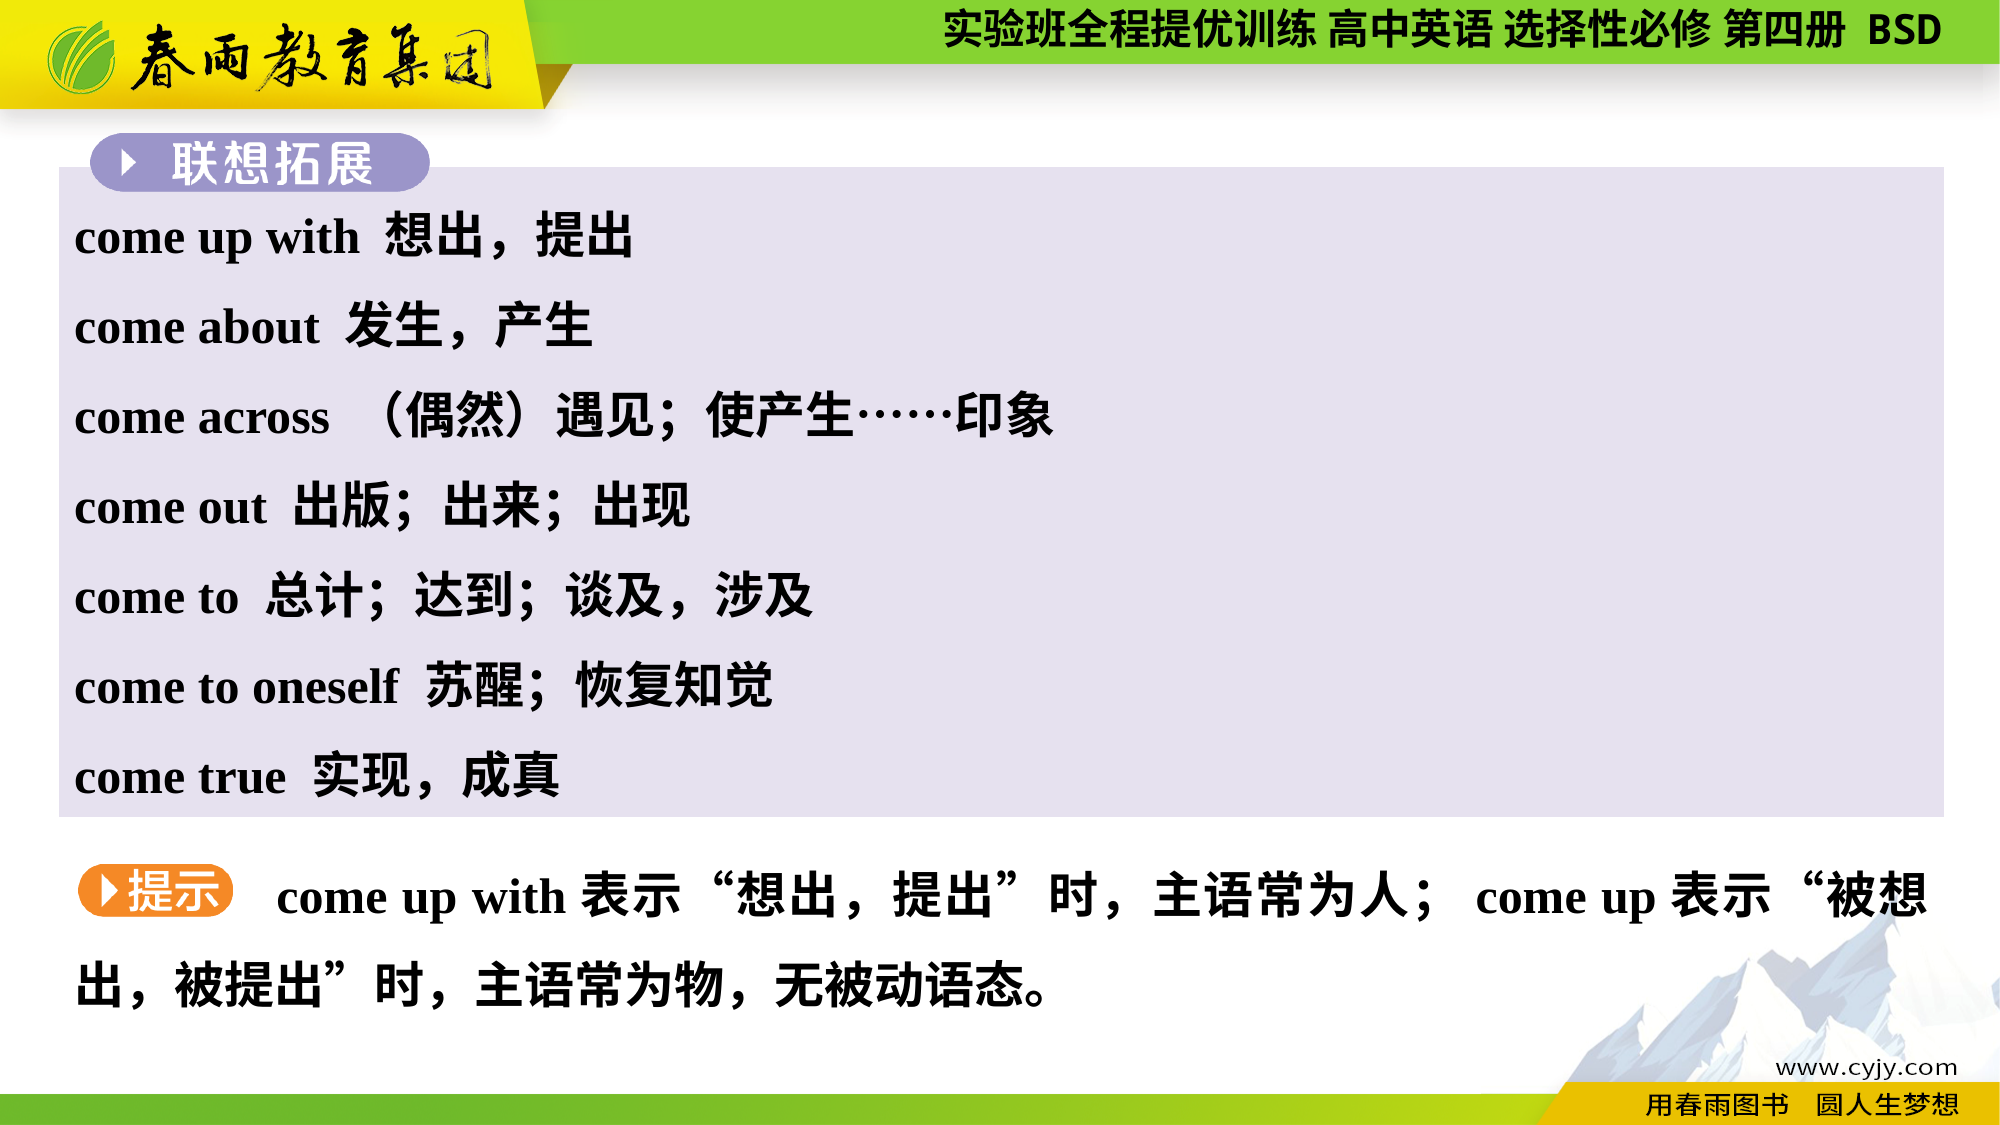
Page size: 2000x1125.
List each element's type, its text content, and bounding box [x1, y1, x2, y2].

text_box come up with表示“想出，提出”时，主语常为人；come up表示“被想出，被提出”时，主语常为物，无被动语态。 [59, 826, 1944, 1021]
picture [0, 0, 2000, 1125]
